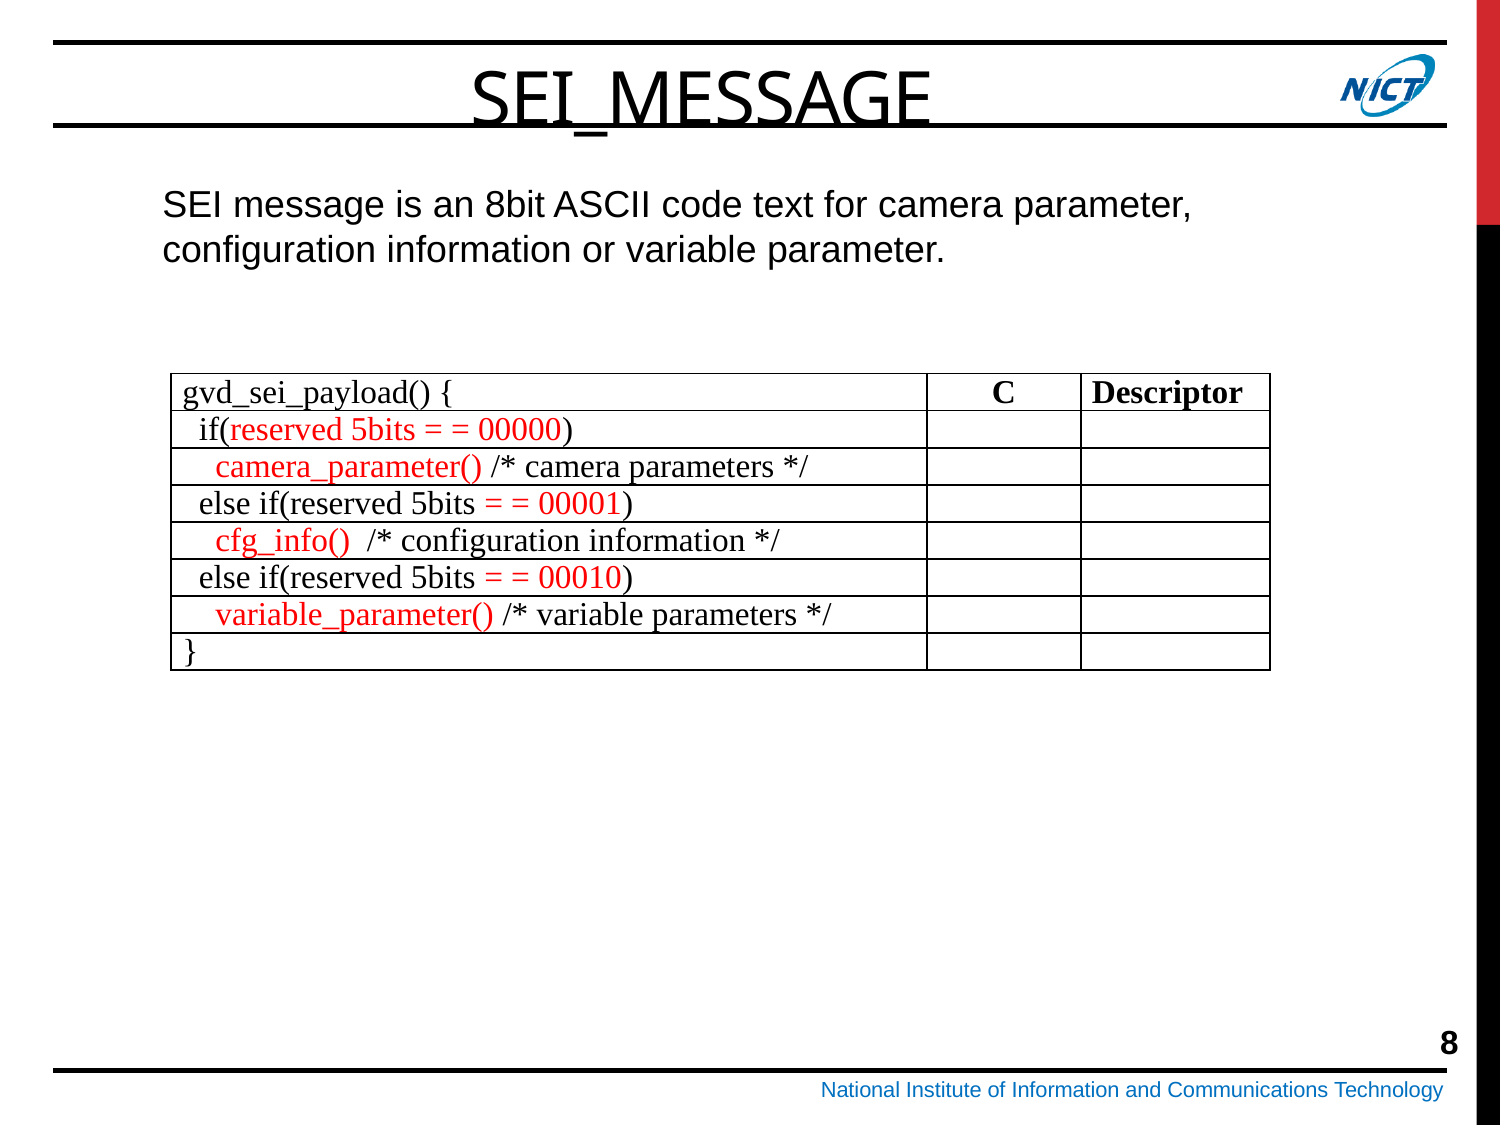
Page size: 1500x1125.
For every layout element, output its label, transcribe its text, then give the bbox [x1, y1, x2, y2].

table_cell variable_parameter() /* variable parameters */ [172, 597, 926, 632]
table_cell [1082, 449, 1269, 484]
table_cell [928, 523, 1080, 558]
text_box SEI message is an 8bit ASCII code text for camera parameter, configuration information or variable parameter. [147, 172, 1424, 278]
table_header C [928, 374, 1080, 410]
table_header gvd_sei_payload() { [172, 374, 926, 410]
table_cell camera_parameter() /* camera parameters */ [172, 449, 926, 484]
table_cell [928, 486, 1080, 521]
slide_number 8 [1387, 1011, 1474, 1072]
table_cell [928, 411, 1080, 447]
table_cell [928, 560, 1080, 595]
text_box SEI_message [64, 42, 1340, 149]
table_cell [1082, 634, 1269, 669]
table_cell [928, 597, 1080, 632]
table_header Descriptor [1082, 374, 1269, 410]
table_cell [1082, 560, 1269, 595]
table_cell else if(reserved 5bits = = 00010) [172, 560, 926, 595]
table_cell [1082, 523, 1269, 558]
table_cell [1082, 597, 1269, 632]
table_cell [928, 449, 1080, 484]
table_cell [1082, 411, 1269, 447]
table_cell [928, 634, 1080, 669]
table_cell if(reserved 5bits = = 00000) [172, 411, 926, 447]
table_cell } [172, 634, 926, 669]
table_cell cfg_info() /* configuration information */ [172, 523, 926, 558]
picture [1340, 54, 1435, 117]
table_cell [1082, 486, 1269, 521]
table_cell else if(reserved 5bits = = 00001) [172, 486, 926, 521]
